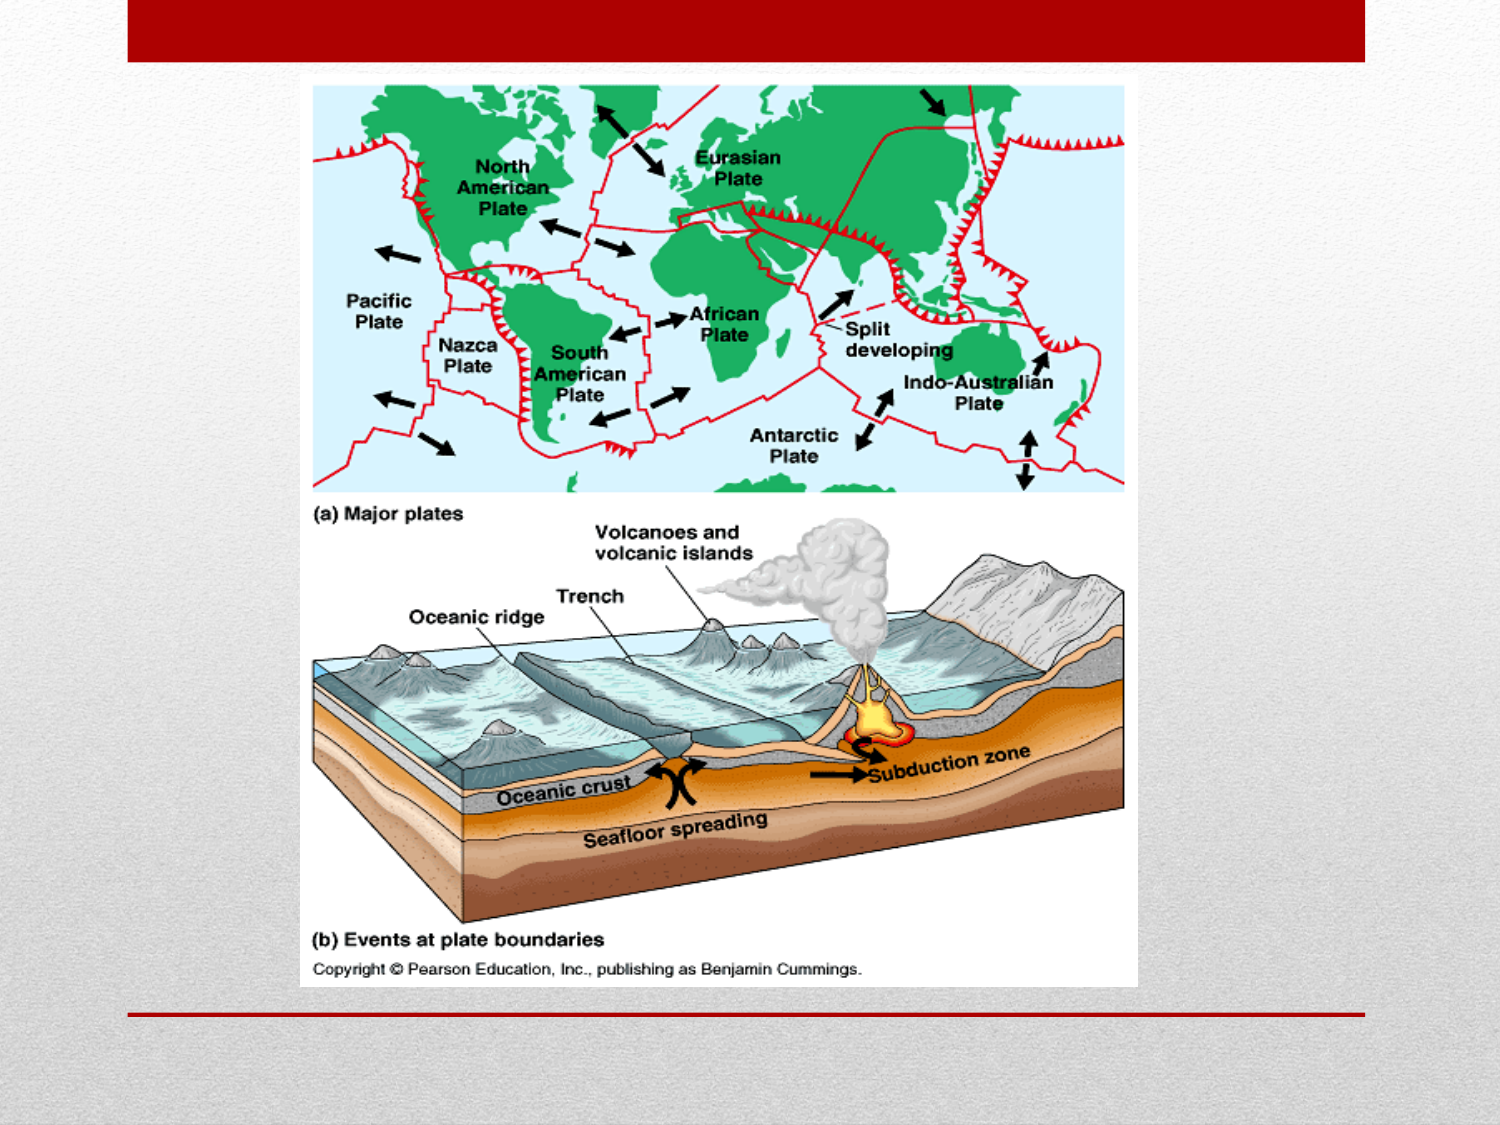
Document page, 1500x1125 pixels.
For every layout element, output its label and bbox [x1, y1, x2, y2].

picture [299, 74, 1139, 987]
